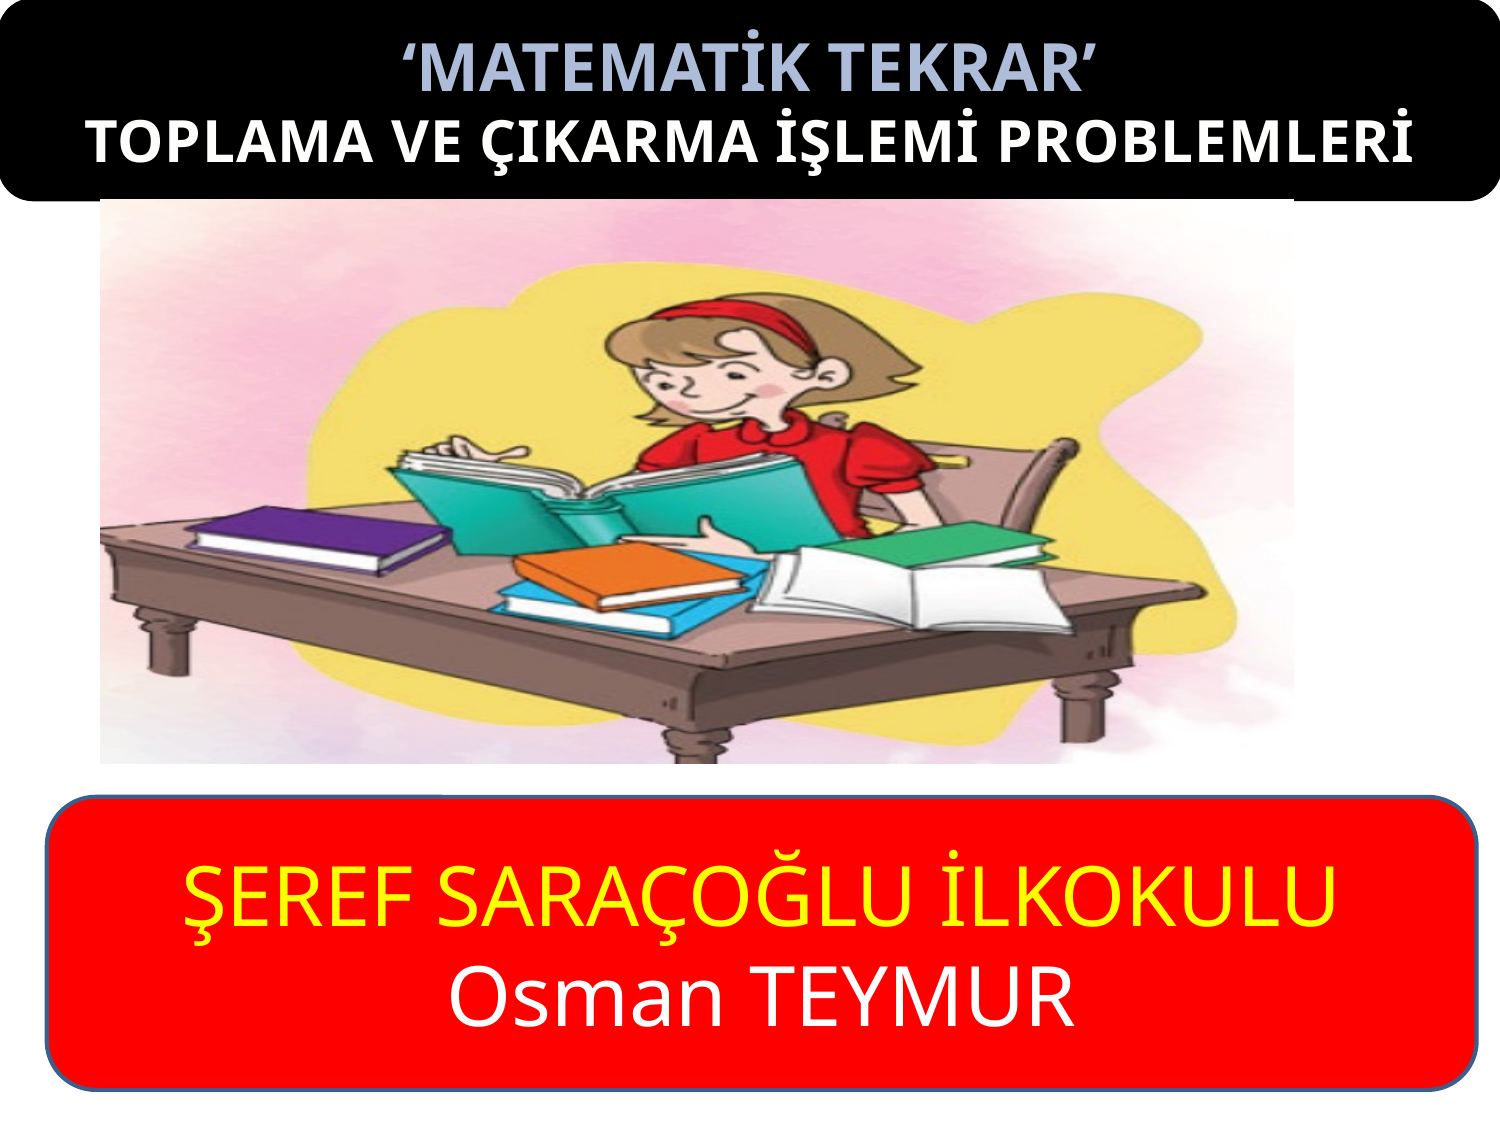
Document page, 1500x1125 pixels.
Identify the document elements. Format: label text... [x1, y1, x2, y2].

text_box ‘MATEMATİK TEKRAR’ TOPLAMA VE ÇIKARMA İŞLEMİ PROBLEMLERİ [0, 0, 1500, 202]
text_box ŞEREF SARAÇOĞLU İLKOKULU Osman TEYMUR [44, 794, 1479, 1092]
picture [100, 198, 1294, 764]
